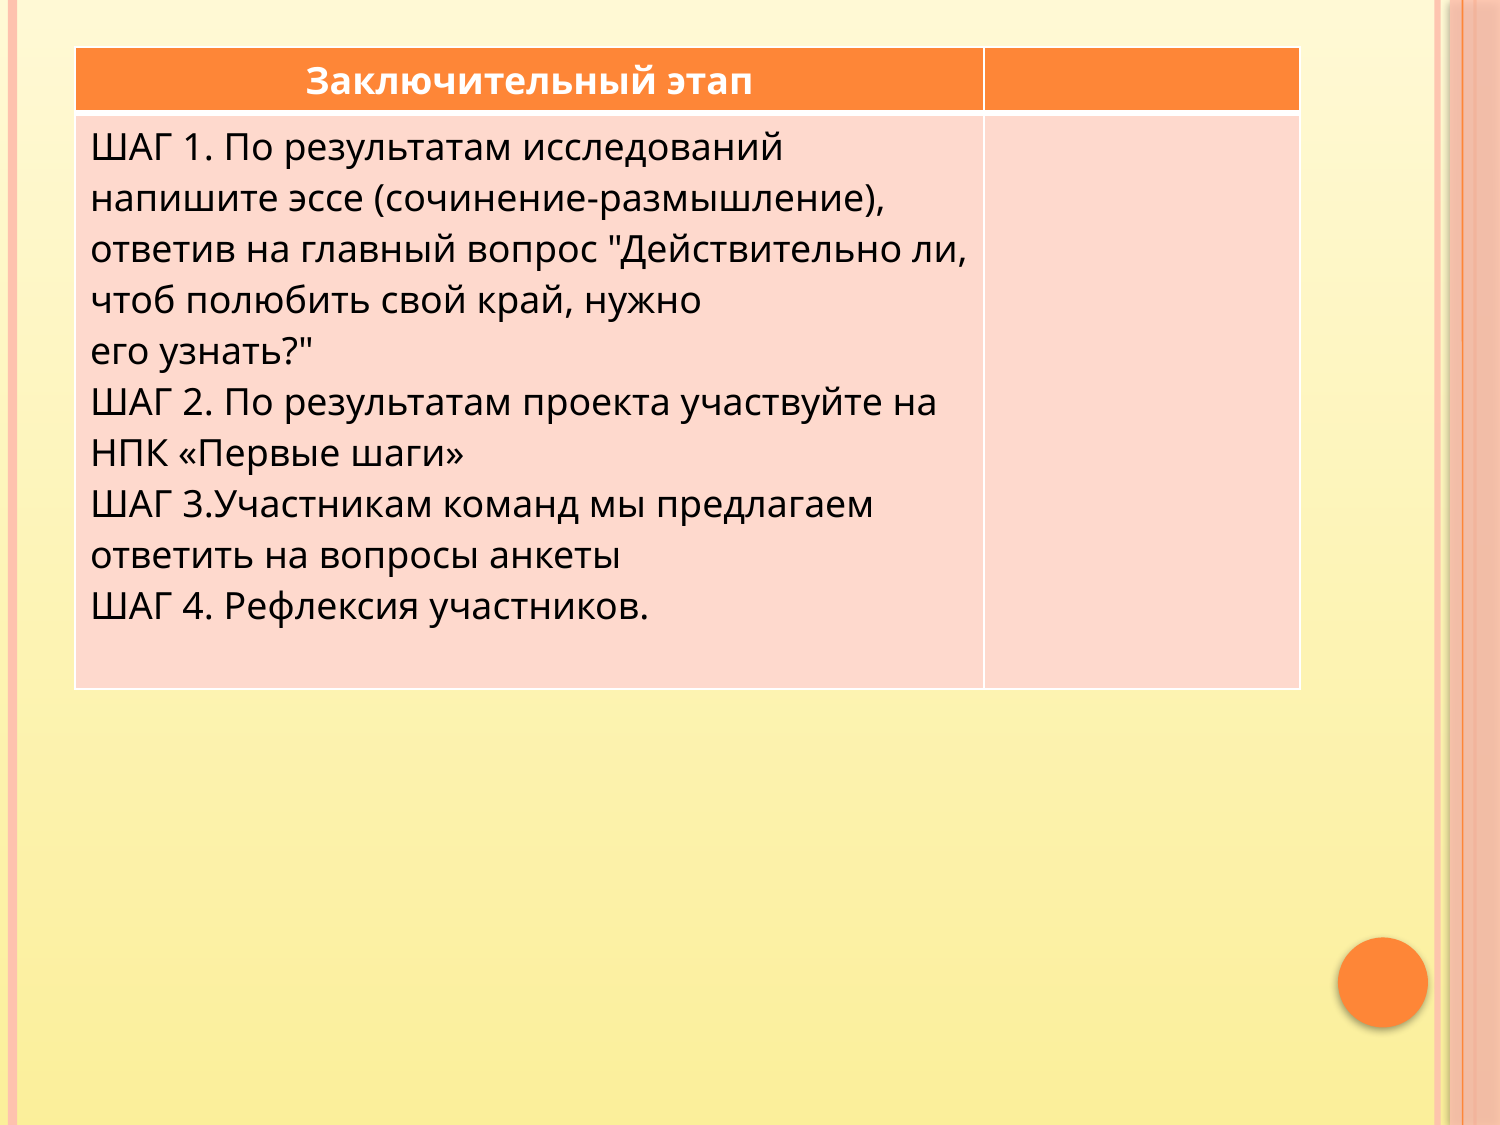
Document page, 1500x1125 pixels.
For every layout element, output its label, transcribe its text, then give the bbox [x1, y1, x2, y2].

table_cell [985, 116, 1299, 688]
table_cell ШАГ 1. По результатам исследований напишите эссе (сочинение-размышление), ответив на главный вопрос "Действительно ли, чтоб полюбить свой край, нужно его узнать?" ШАГ 2. По результатам проекта участвуйте на НПК «Первые шаги» ШАГ 3.Участникам команд мы предлагаем ответить на вопросы анкеты ШАГ 4. Рефлексия участников. [76, 116, 983, 688]
table_header Заключительный этап [76, 48, 983, 110]
table_header [985, 48, 1299, 110]
